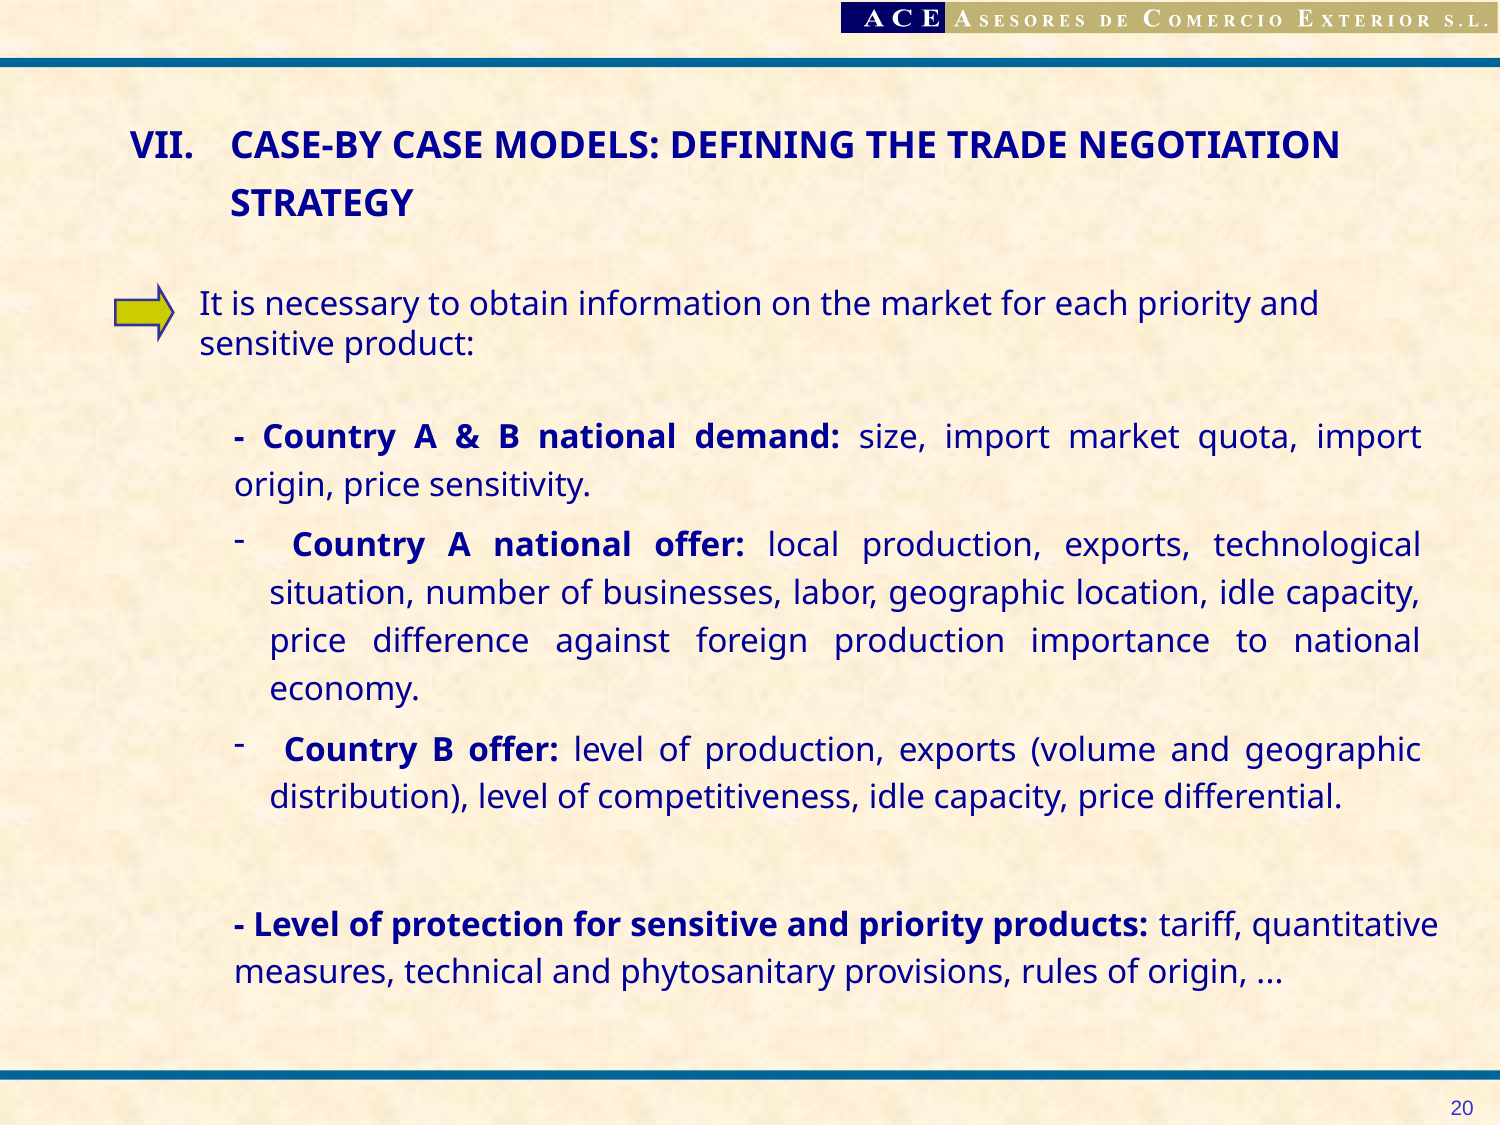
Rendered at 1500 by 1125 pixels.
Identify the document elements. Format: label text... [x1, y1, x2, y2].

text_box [838, 0, 1500, 34]
picture [0, 1080, 1500, 1125]
picture [0, 0, 1500, 57]
text_box - Country A & B national demand: size, import market quota, import origin, price sensitivity. Country A national offer: local production, exports, technological situation, number of businesses, labor, geographic location, idle capacity, price difference against foreign production importance to national economy. Country B offer: level of production, exports (volume and geographic distribution), level of competitiveness, idle capacity, price differential. [219, 399, 1438, 823]
text_box It is necessary to obtain information on the market for each priority and sensitive product: [184, 274, 1466, 370]
text_box - Level of protection for sensitive and priority products: tariff, quantitative measures, technical and phytosanitary provisions, rules of origin, ... [219, 887, 1463, 998]
picture [0, 68, 1500, 1070]
slide_number 20 [1175, 1087, 1489, 1125]
text_box CASE-BY CASE MODELS: DEFINING THE TRADE NEGOTIATION STRATEGY [115, 99, 1454, 232]
text_box [115, 287, 174, 338]
